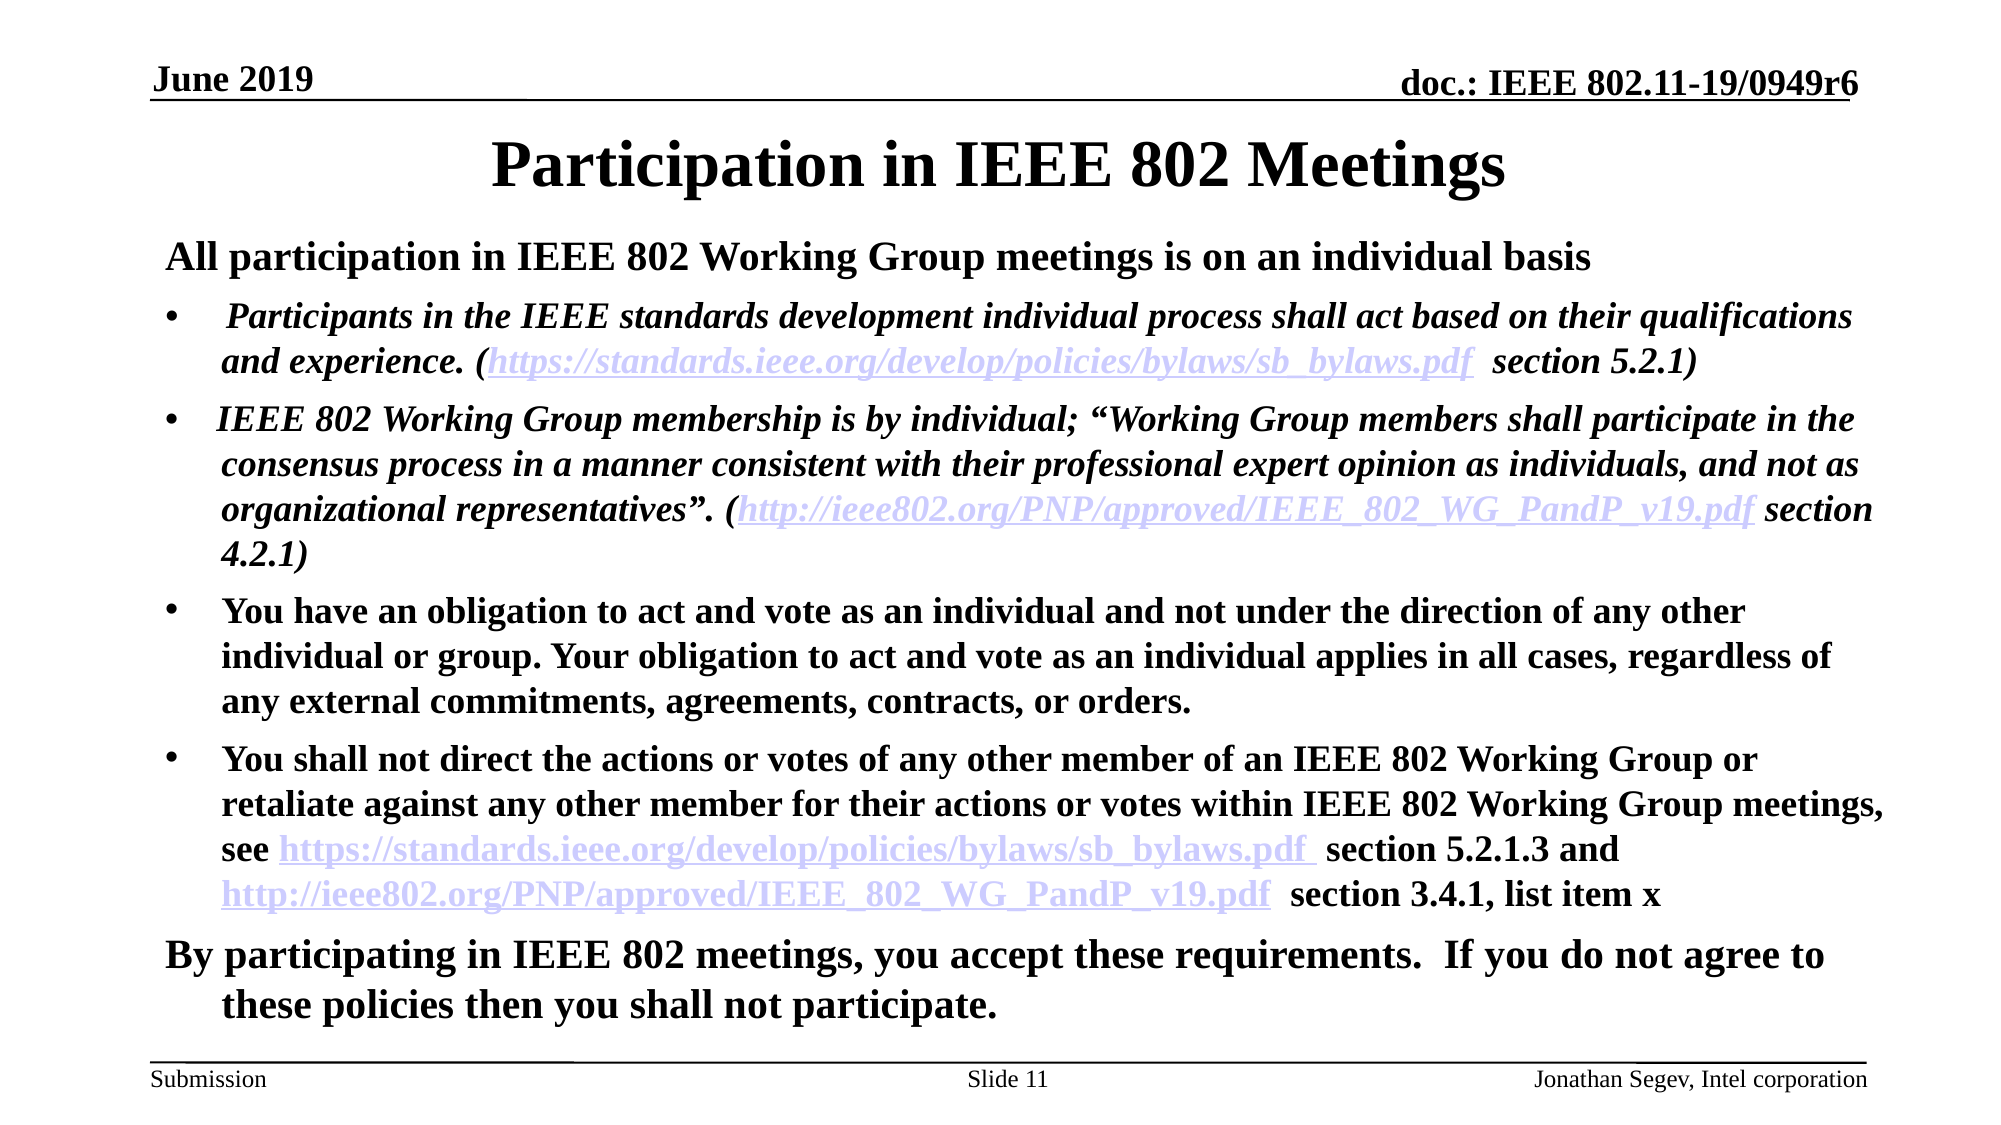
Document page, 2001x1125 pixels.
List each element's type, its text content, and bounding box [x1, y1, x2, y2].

list All participation in IEEE 802 Working Group meetings is on an individual basis • Participants in the IEEE standards development individual process shall act based on their qualifications and experience. (https://standards.ieee.org/develop/policies/bylaws/sb_bylaws.pdf section 5.2.1) • IEEE 802 Working Group membership is by individual; “Working Group members shall participate in the consensus process in a manner consistent with their professional expert opinion as individuals, and not as organizational representatives”. (http://ieee802.org/PNP/approved/IEEE_802_WG_PandP_v19.pdf section 4.2.1) You have an obligation to act and vote as an individual and not under the direction of any other individual or group. Your obligation to act and vote as an individual applies in all cases, regardless of any external commitments, agreements, contracts, or orders. You shall not direct the actions or votes of any other member of an IEEE 802 Working Group or retaliate against any other member for their actions or votes within IEEE 802 Working Group meetings, see https://standards.ieee.org/develop/policies/bylaws/sb_bylaws.pdf section 5.2.1.3 and http://ieee802.org/PNP/approved/IEEE_802_WG_PandP_v19.pdf section 3.4.1, list item x By participating in IEEE 802 meetings, you accept these requirements. If you do not agree to these policies then you shall not participate. [149, 220, 1910, 1000]
footer Jonathan Segev, Intel corporation [1171, 1061, 1869, 1093]
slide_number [152, 54, 563, 100]
slide_number Slide 11 [950, 1061, 1067, 1123]
title Participation in IEEE 802 Meetings [149, 112, 1850, 209]
